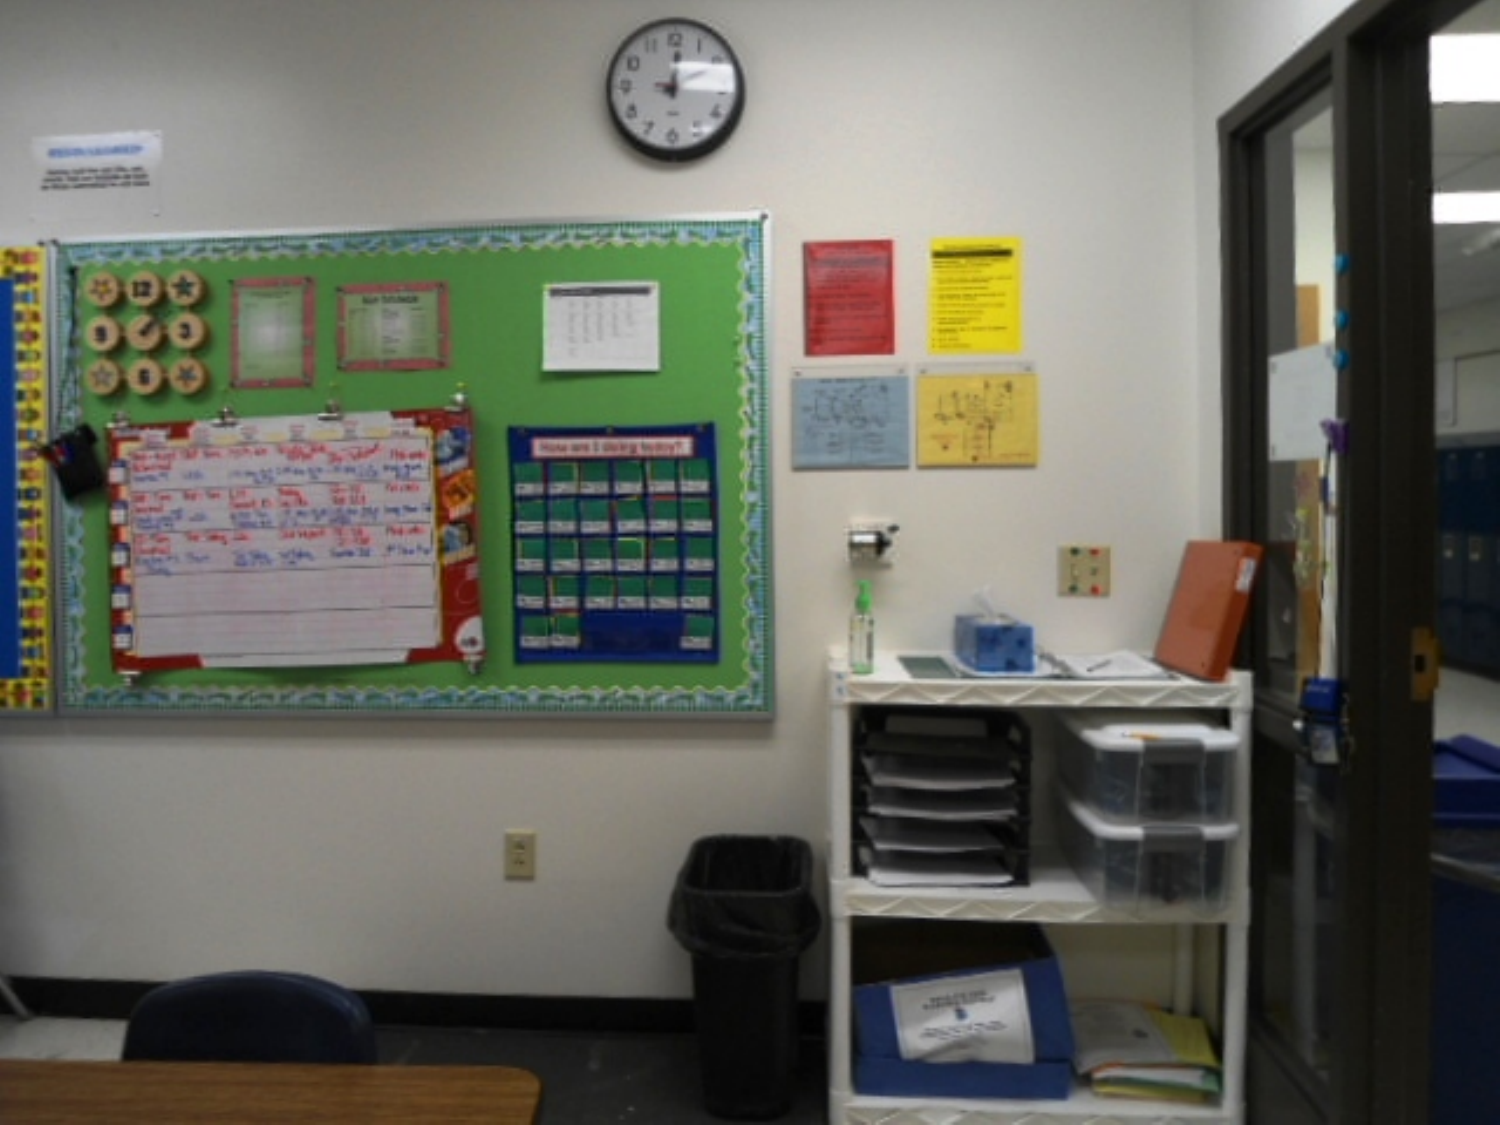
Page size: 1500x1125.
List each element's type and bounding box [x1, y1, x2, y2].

list [0, 0, 1500, 1125]
